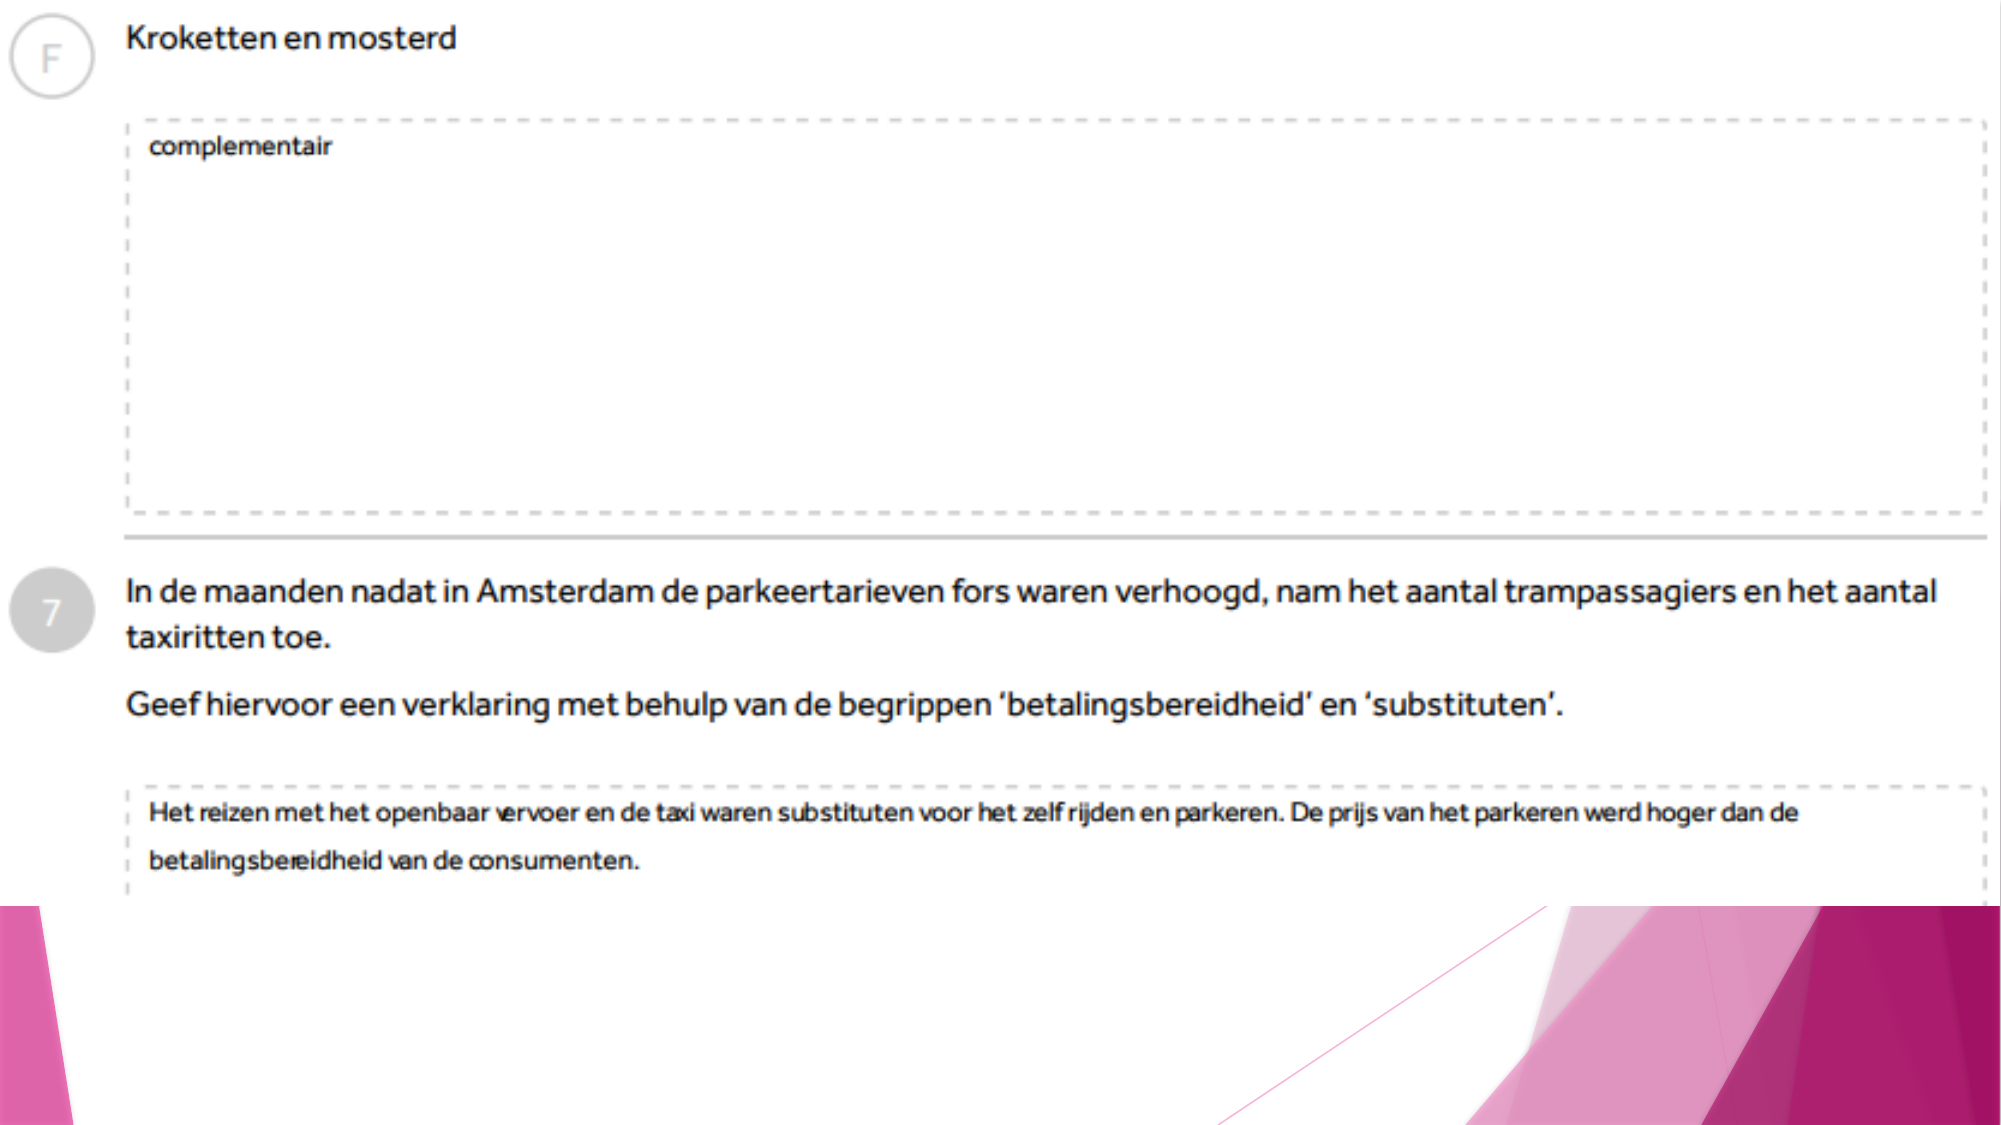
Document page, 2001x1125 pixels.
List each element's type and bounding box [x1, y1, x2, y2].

picture [0, 0, 2000, 906]
